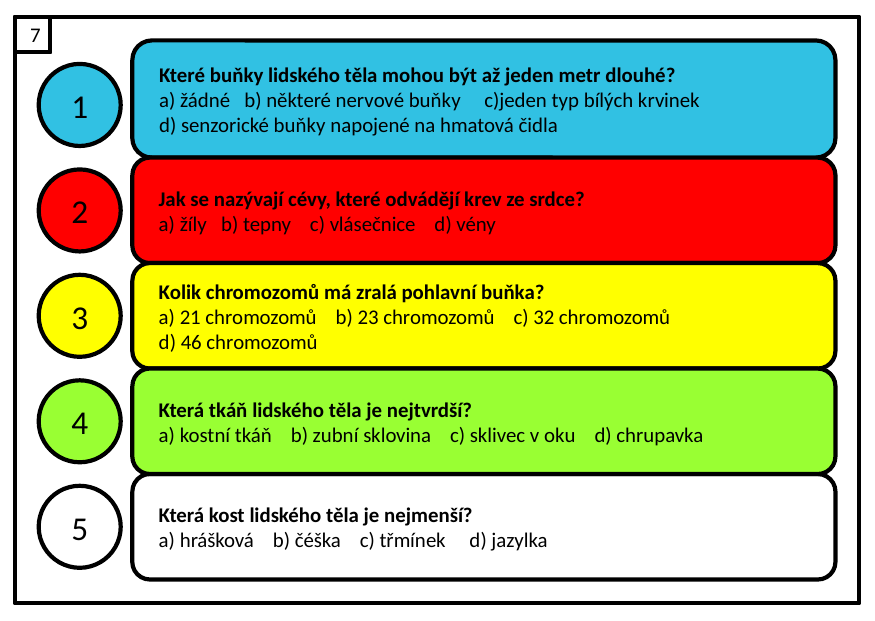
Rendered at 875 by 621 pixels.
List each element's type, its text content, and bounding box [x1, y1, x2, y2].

text_box Která tkáň lidského těla je nejtvrdší? a) kostní tkáň b) zubní sklovina c) sklivec v oku d) chrupavka [130, 366, 838, 477]
text_box 3 [36, 272, 123, 359]
text_box 7 [13, 15, 52, 54]
text_box [13, 15, 861, 605]
text_box 5 [36, 483, 123, 570]
text_box 4 [36, 378, 123, 465]
text_box Které buňky lidského těla mohou být až jeden metr dlouhé? a) žádné b) některé nervové buňky c)jeden typ bílých krvinek d) senzorické buňky napojené na hmatová čidla [130, 38, 838, 157]
text_box 1 [36, 61, 123, 149]
text_box Kolik chromozomů má zralá pohlavní buňka? a) 21 chromozomů b) 23 chromozomů c) 32 chromozomů d) 46 chromozomů [130, 260, 838, 368]
text_box 2 [36, 167, 123, 254]
text_box Jak se nazývají cévy, které odvádějí krev ze srdce? a) žíly b) tepny c) vlásečnice d) vény [130, 155, 838, 263]
text_box Která kost lidského těla je nejmenší? a) hrášková b) čéška c) třmínek d) jazylka [130, 474, 838, 582]
